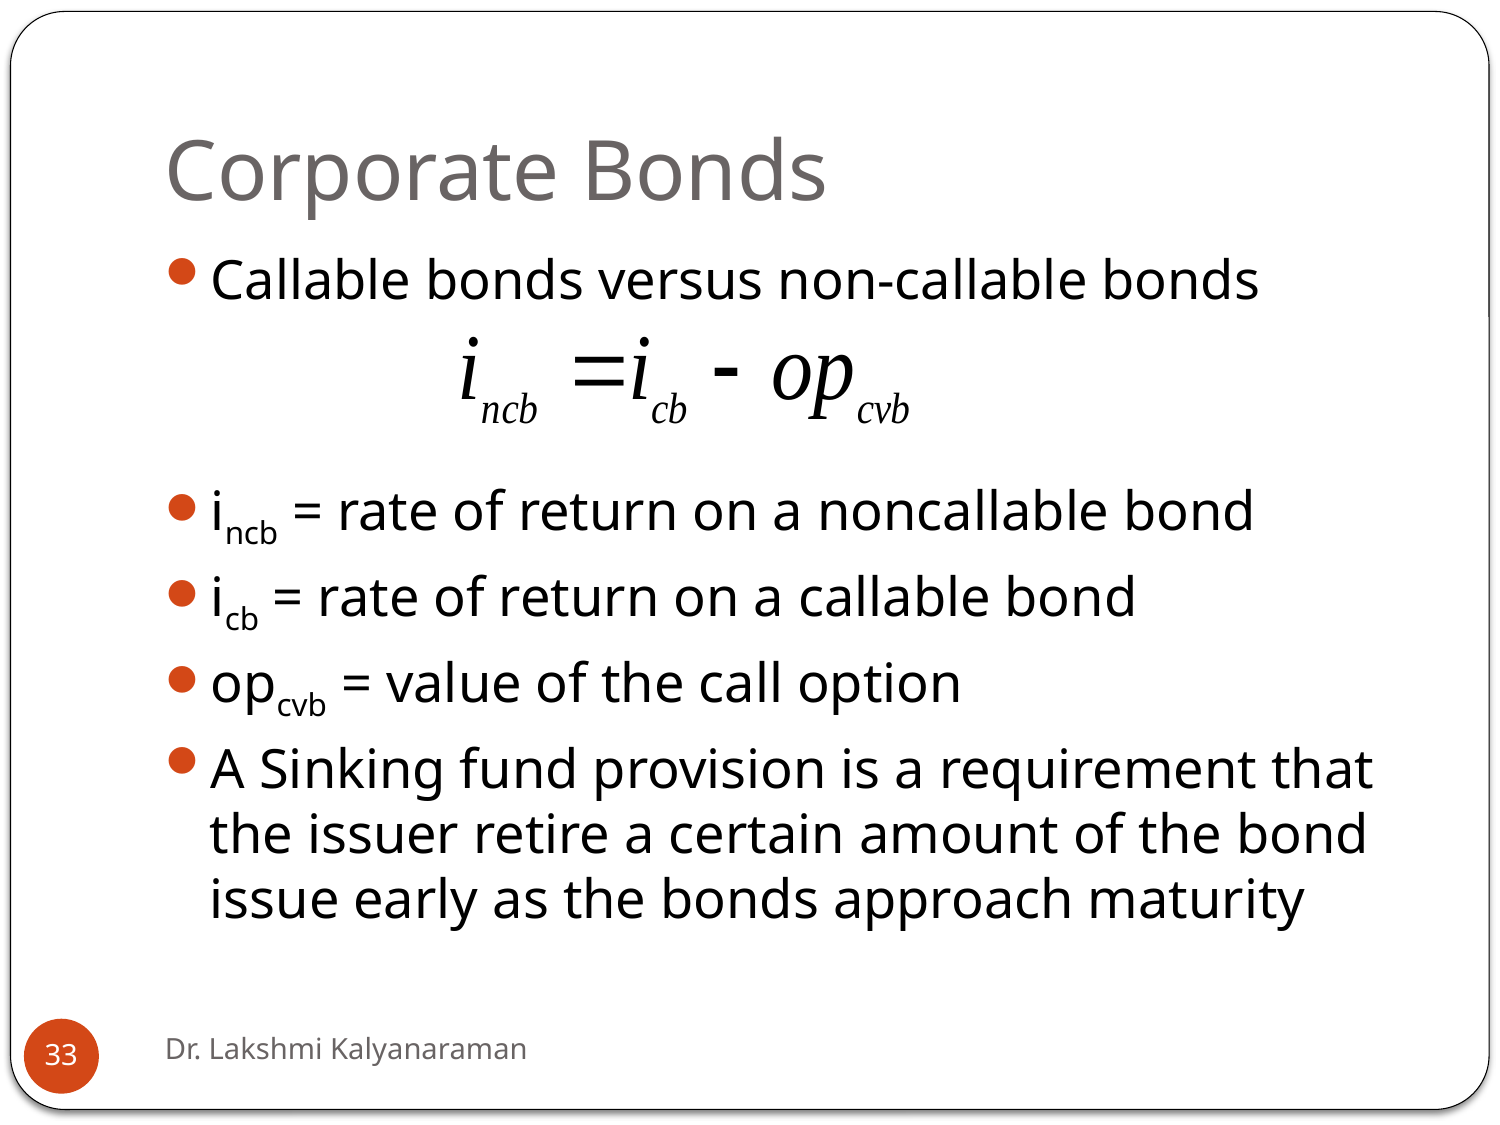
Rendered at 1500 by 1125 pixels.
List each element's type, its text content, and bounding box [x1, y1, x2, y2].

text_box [449, 312, 926, 438]
footer Dr. Lakshmi Kalyanaraman [150, 1012, 800, 1088]
slide_number 33 [23, 1018, 99, 1094]
title Corporate Bonds [150, 45, 1425, 233]
list Callable bonds versus non-callable bonds incb = rate of return on a noncallable bond icb = rate of return on a callable bond opcvb = value of the call option A Sinking fund provision is a requirement that the issuer retire a certain amount of the bond issue early as the bonds approach maturity [150, 237, 1425, 988]
